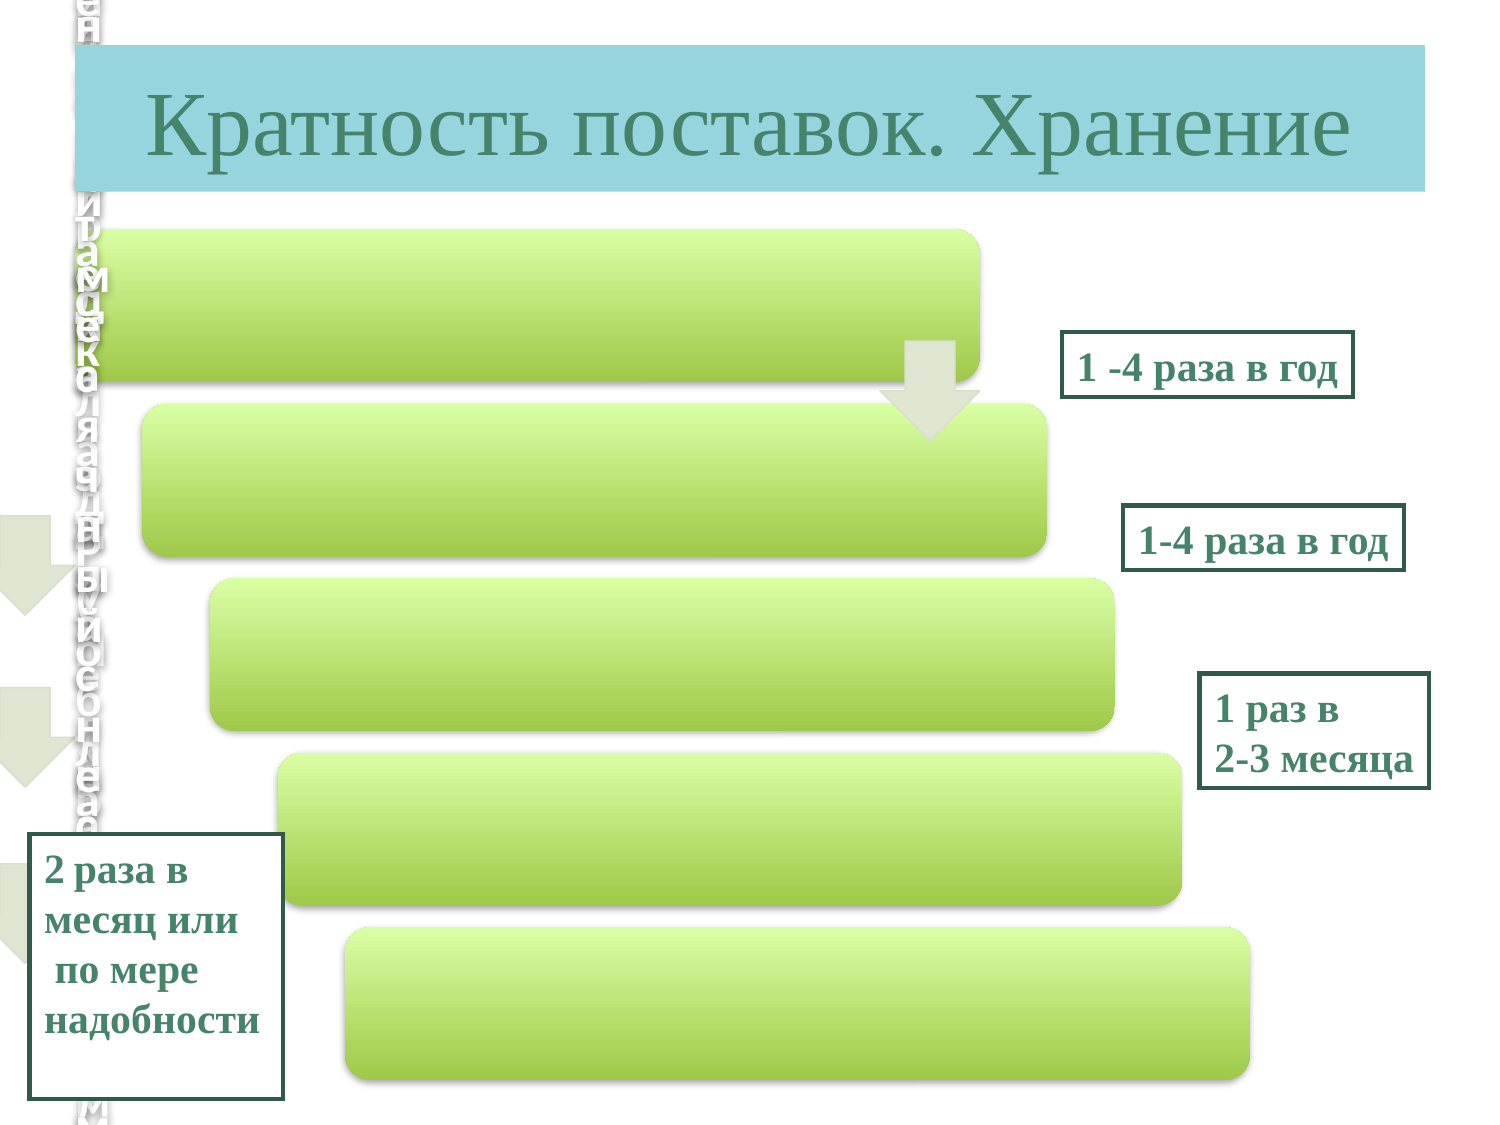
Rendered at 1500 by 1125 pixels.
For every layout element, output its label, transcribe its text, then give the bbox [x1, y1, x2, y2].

text_box 2 раза в месяц или по мере надобности [29, 834, 284, 1099]
text_box 1 раз в 2-3 месяца [1254, 673, 1430, 789]
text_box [74, 228, 1251, 1081]
text_box 1 -4 раза в год [1254, 332, 1353, 398]
text_box 1-4 раза в год [1254, 505, 1404, 571]
title Кратность поставок. Хранение [74, 44, 1426, 192]
